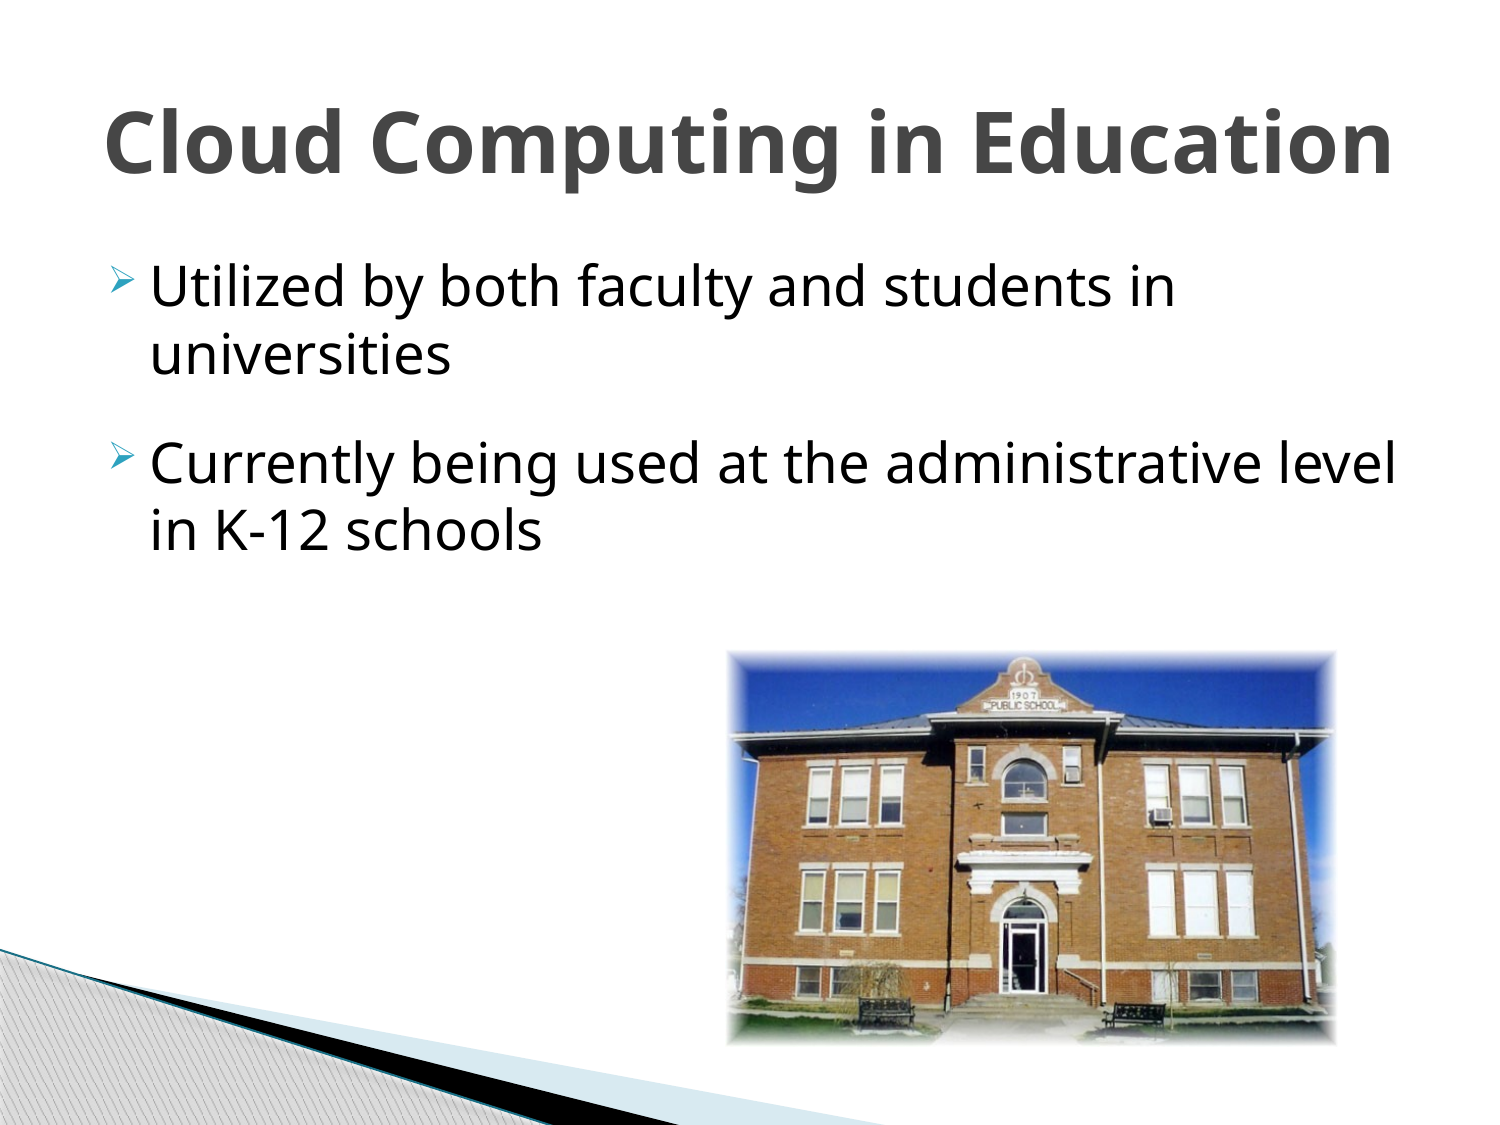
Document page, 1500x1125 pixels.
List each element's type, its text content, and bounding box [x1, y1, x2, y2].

picture [724, 649, 1338, 1048]
title Cloud Computing in Education [75, 45, 1425, 233]
list Utilized by both faculty and students in universities Currently being used at the administrative level in K-12 schools [75, 243, 1425, 638]
